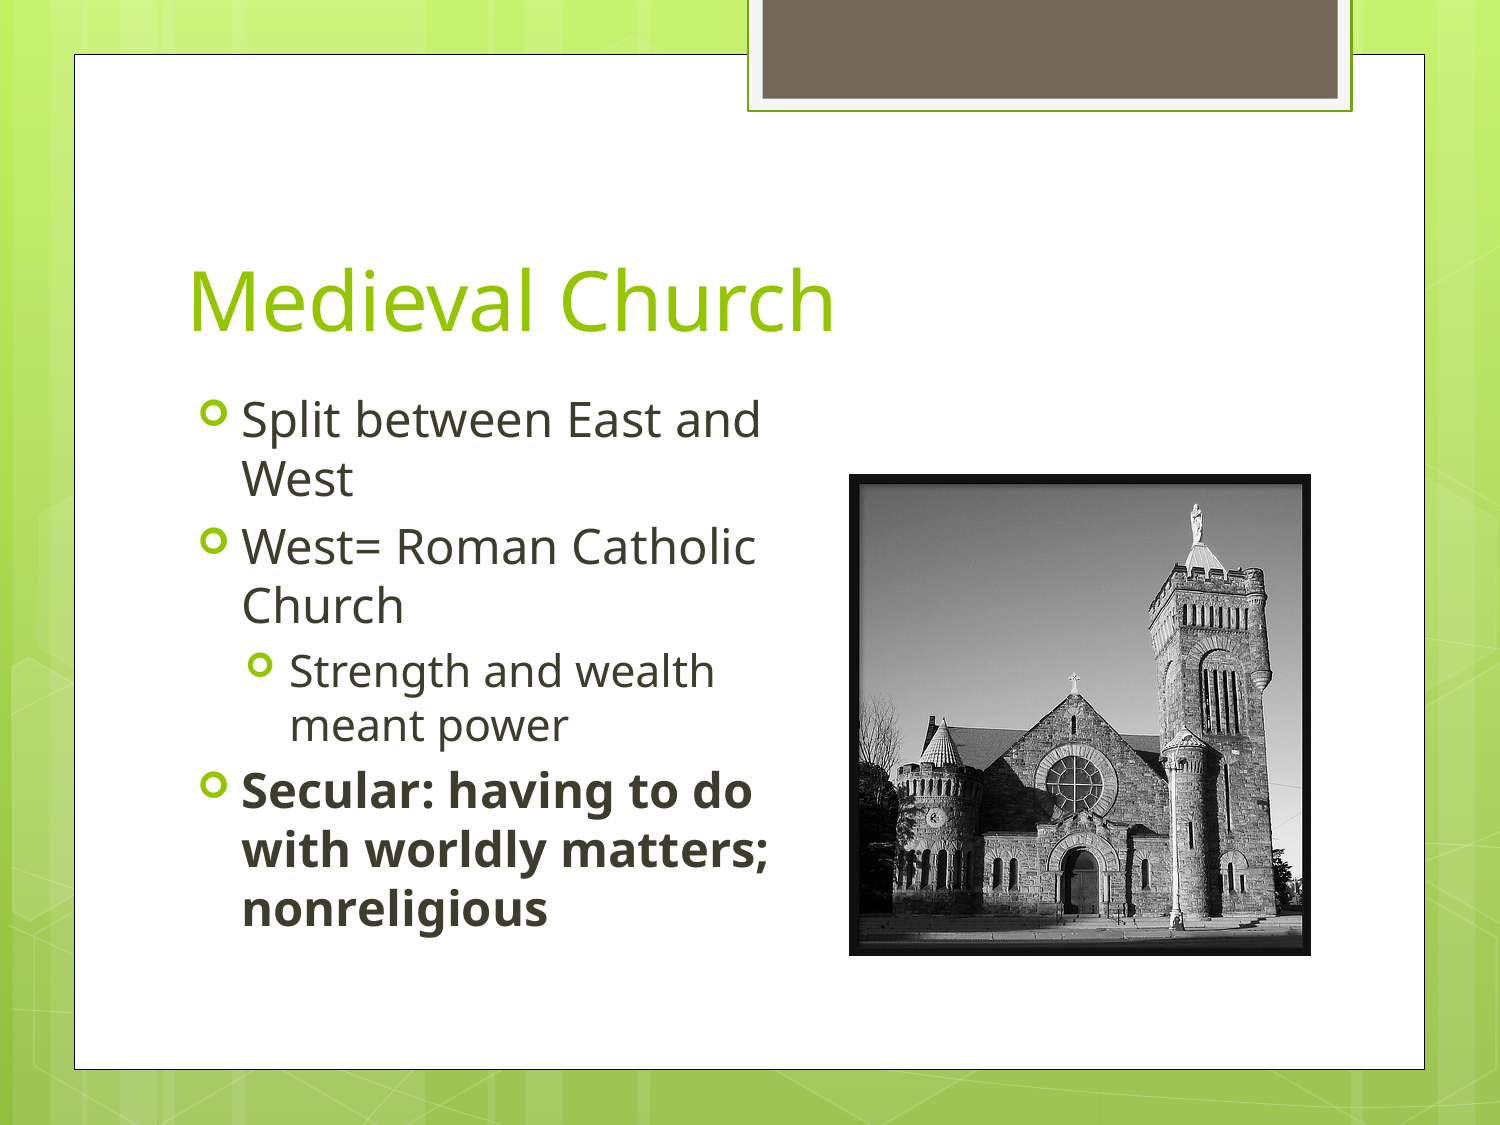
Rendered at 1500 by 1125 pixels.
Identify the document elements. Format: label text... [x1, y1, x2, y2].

title Medieval Church [171, 168, 1324, 357]
list Split between East and West West= Roman Catholic Church Strength and wealth meant power Secular: having to do with worldly matters; nonreligious [171, 381, 788, 957]
picture [849, 474, 1312, 957]
